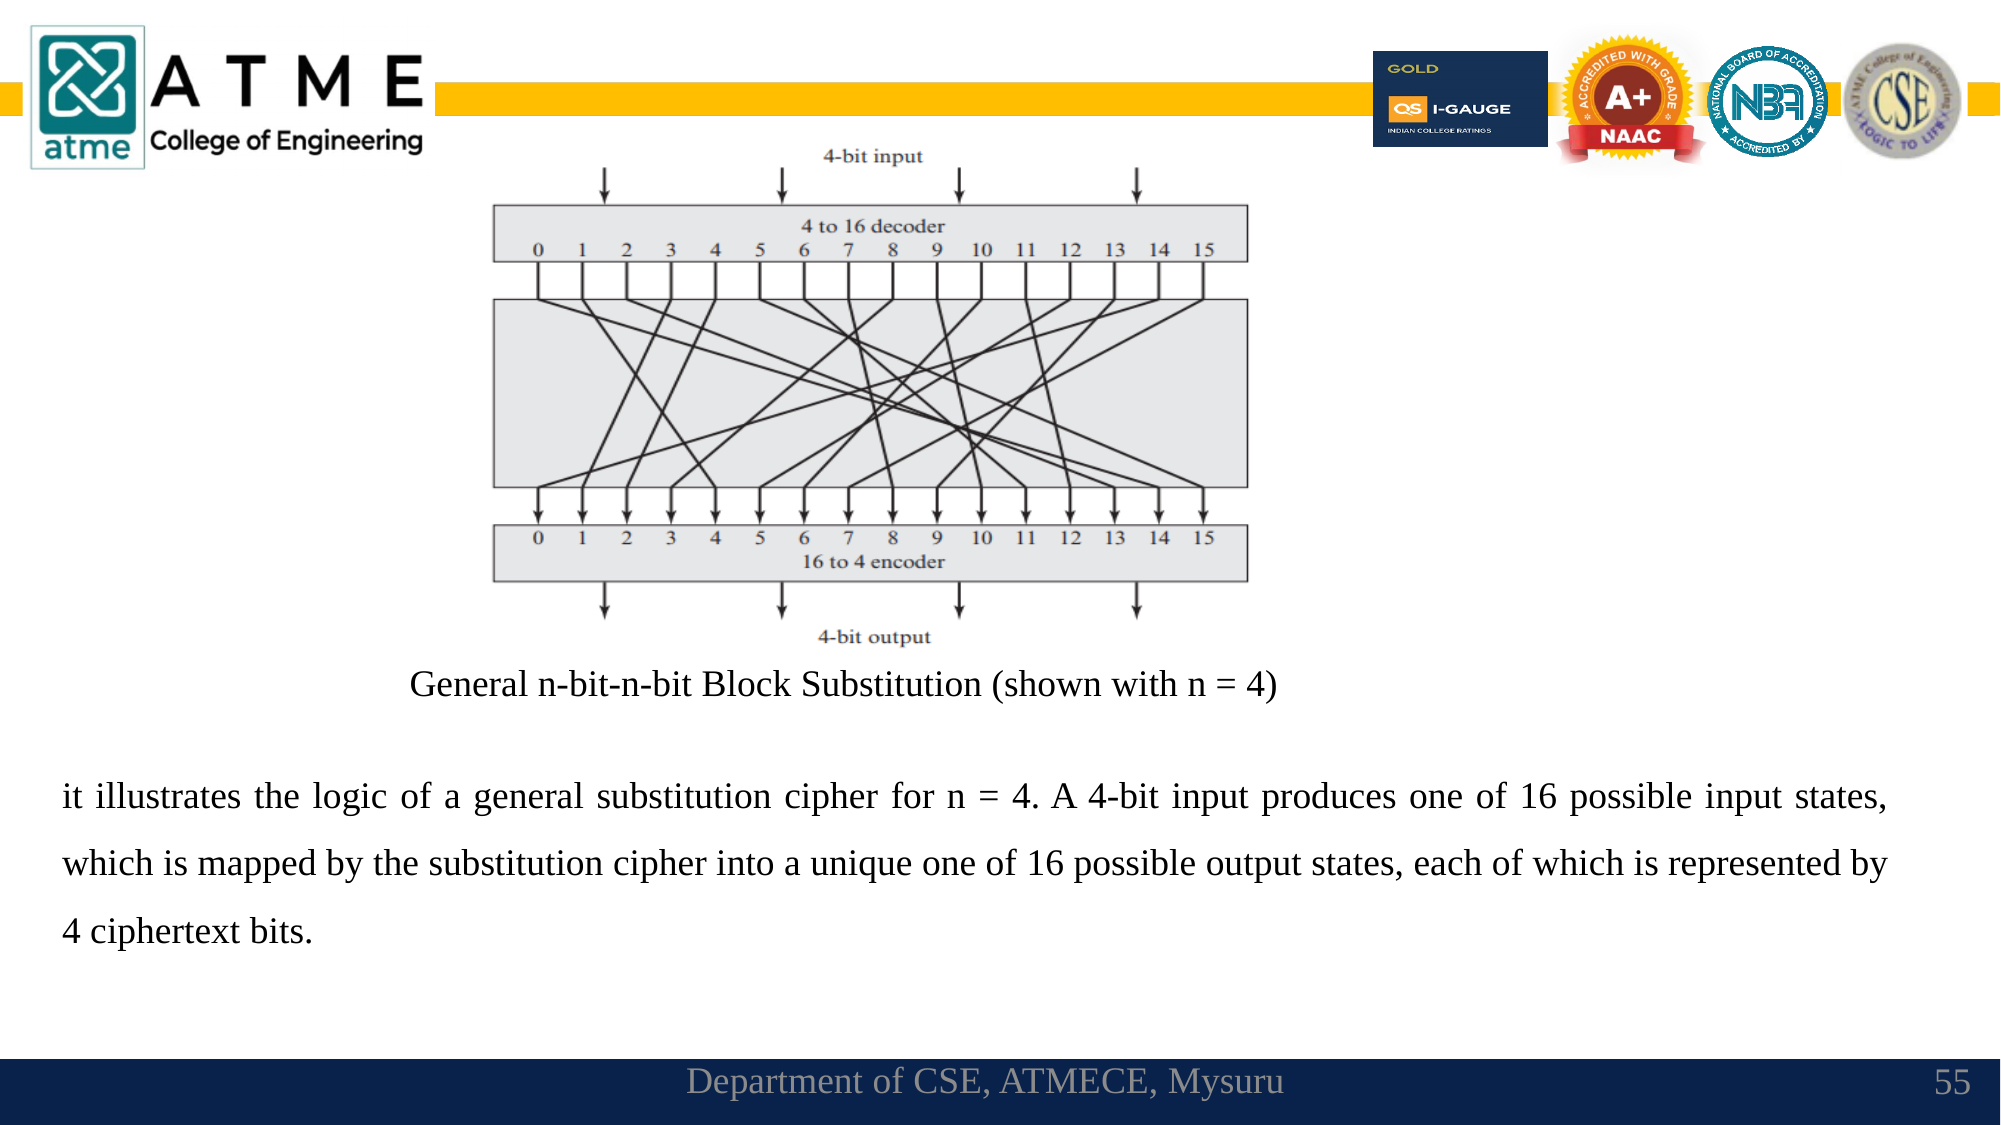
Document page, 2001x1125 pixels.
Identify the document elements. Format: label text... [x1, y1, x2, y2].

picture [22, 15, 435, 178]
picture [1840, 26, 1968, 176]
text_box it illustrates the logic of a general substitution cipher for n = 4. A 4-bit input produces one of 16 possible input states, which is mapped by the substitution cipher into a unique one of 16 possible output states, each of which is represented by 4 ciphertext bits. [47, 740, 1906, 959]
picture [1373, 20, 1828, 180]
text_box General n-bit-n-bit Block Substitution (shown with n = 4) [394, 651, 1395, 711]
footer Department of CSE, ATMECE, Mysuru [501, 1056, 1470, 1102]
slide_number 55 [1511, 1057, 1972, 1103]
picture [0, 1059, 2001, 1125]
picture [448, 130, 1303, 652]
